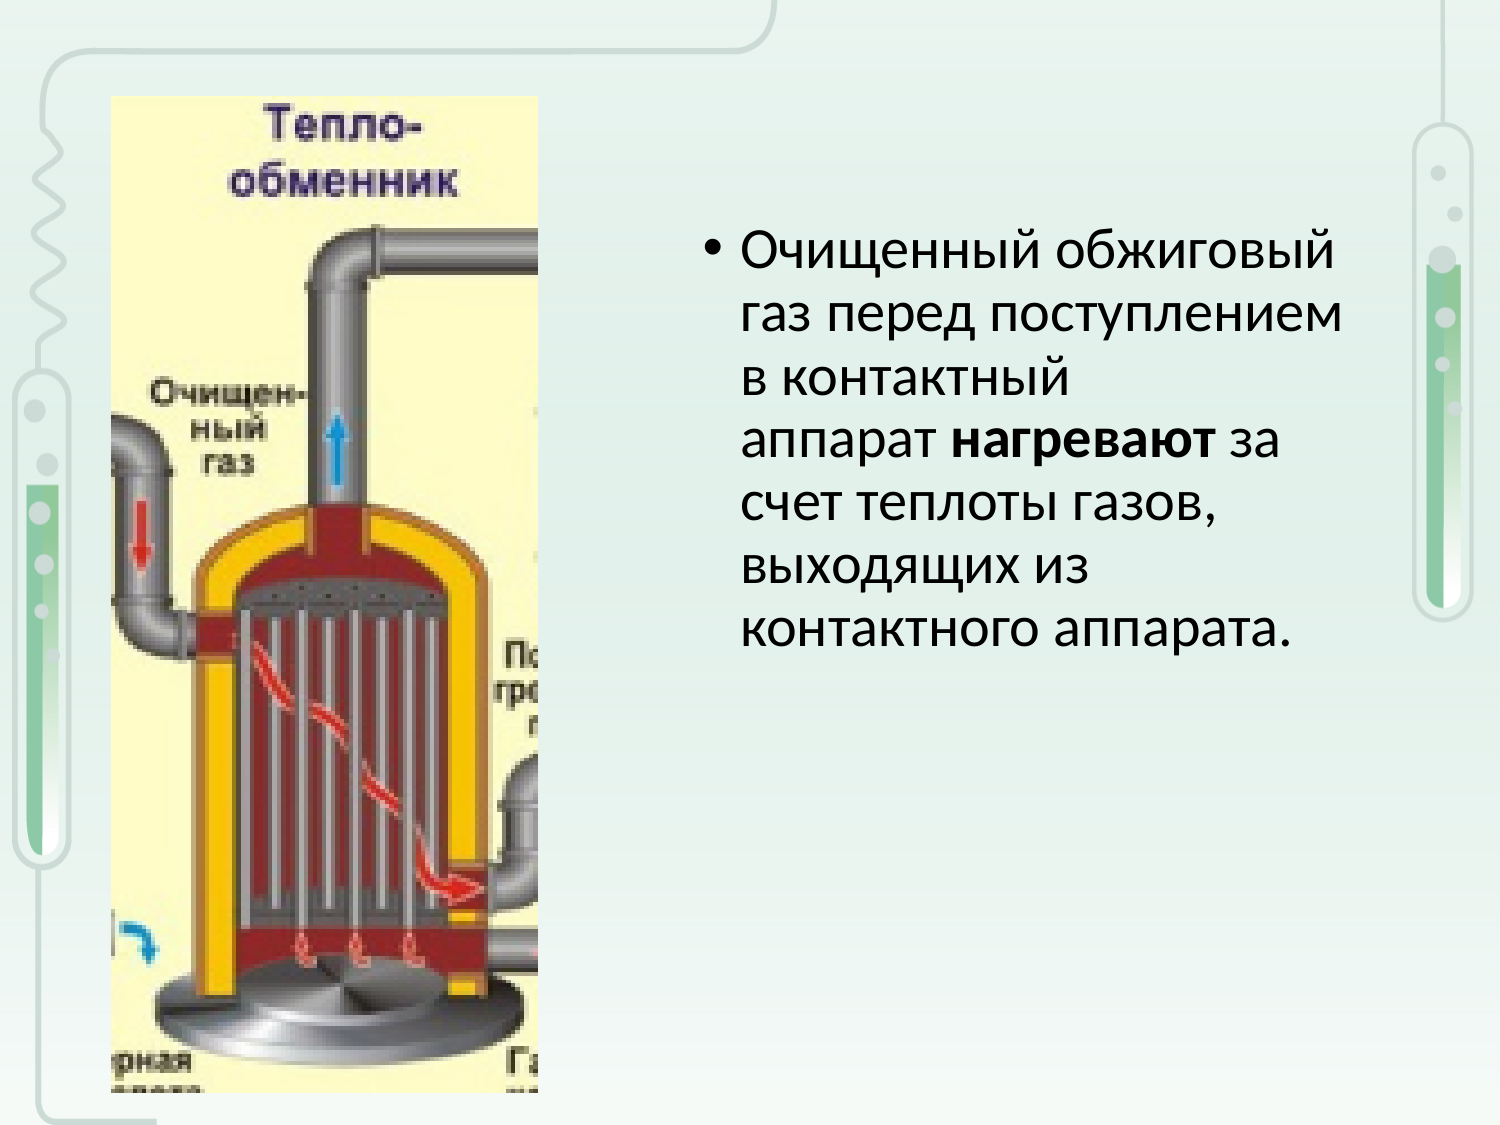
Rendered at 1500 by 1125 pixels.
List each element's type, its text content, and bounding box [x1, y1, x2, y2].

picture [0, 0, 1500, 1125]
list Очищенный обжиговый газ перед поступлением в контактный аппарат нагревают за счет теплоты газов, выходящих из контактного аппарата. [687, 211, 1397, 1014]
